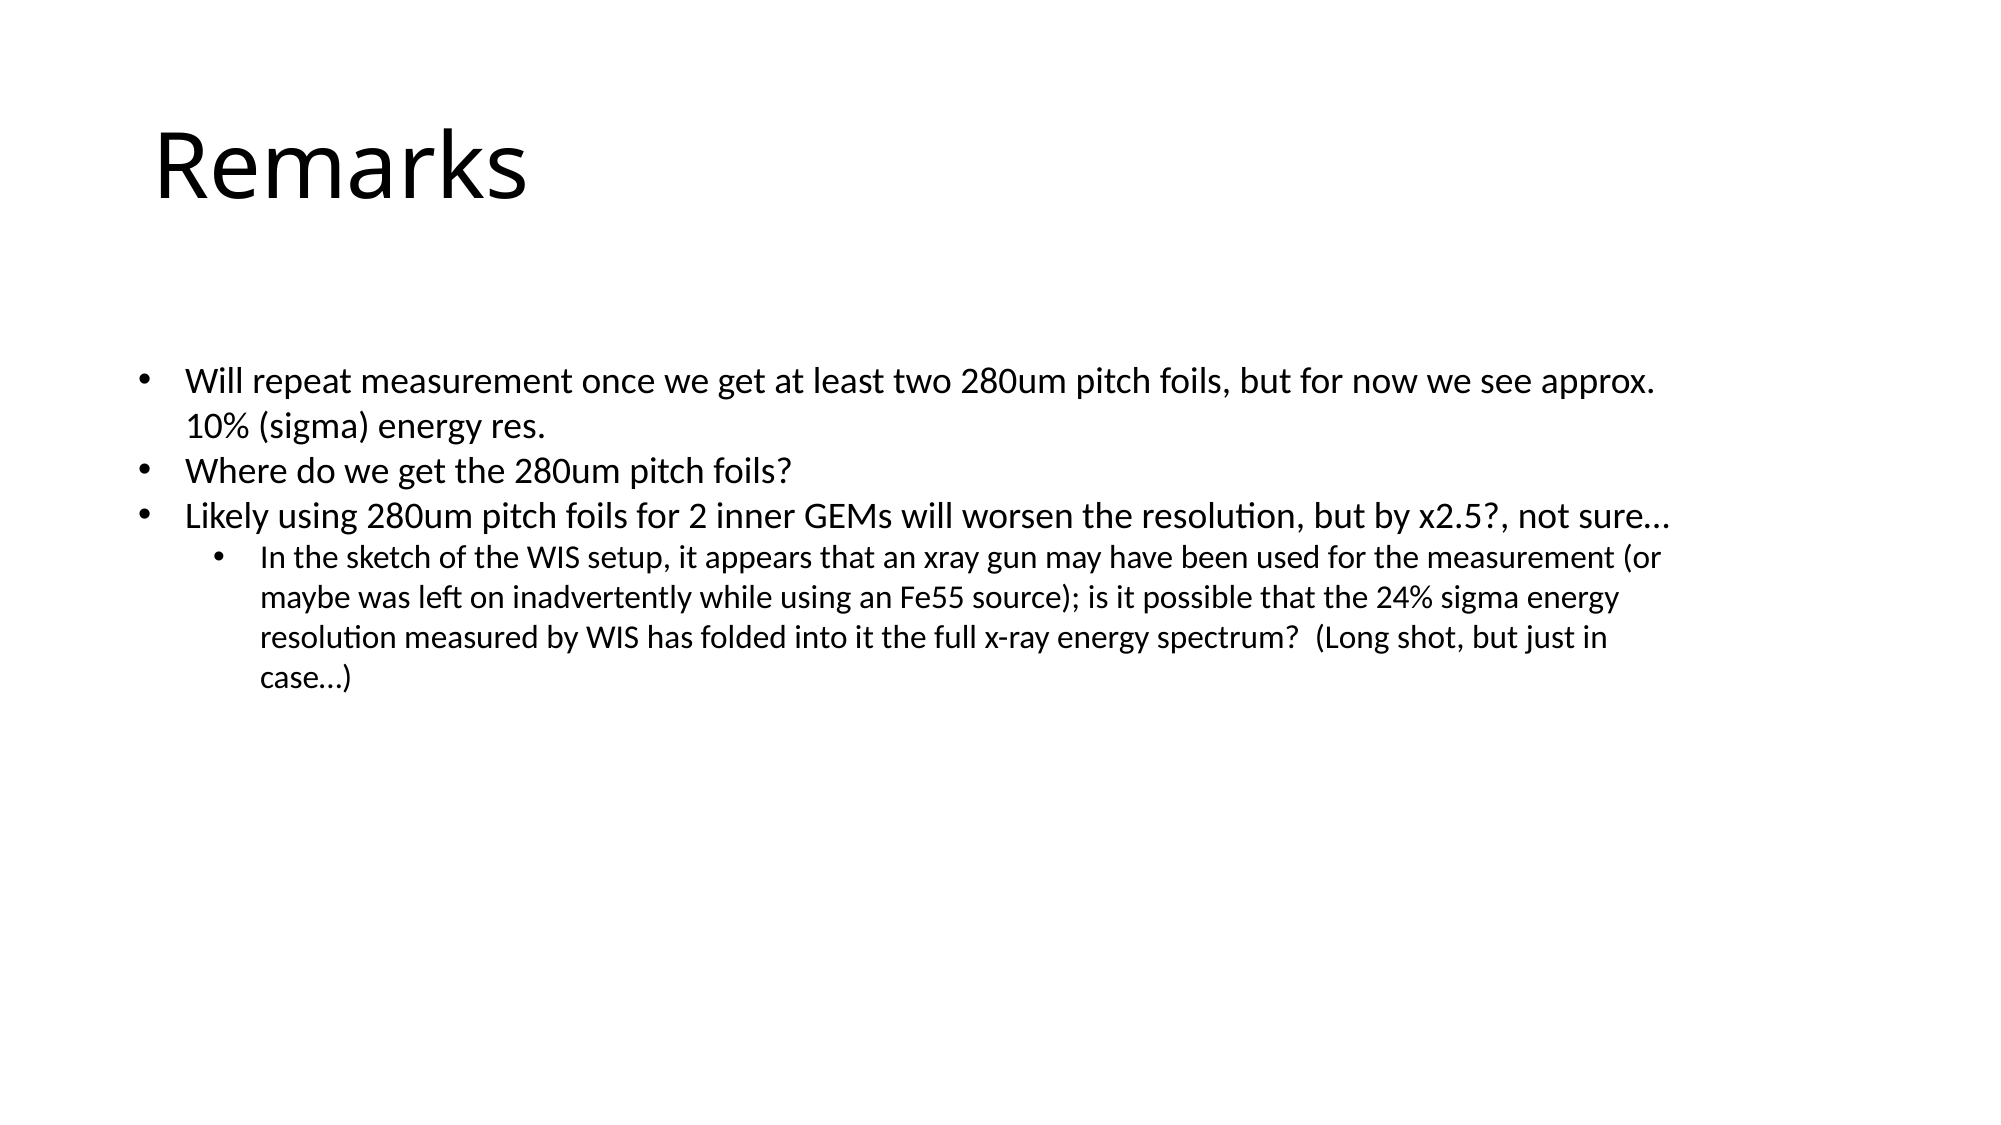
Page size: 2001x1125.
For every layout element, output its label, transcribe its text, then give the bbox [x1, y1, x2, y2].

title Remarks [137, 59, 1863, 278]
text_box Will repeat measurement once we get at least two 280um pitch foils, but for now we see approx. 10% (sigma) energy res. Where do we get the 280um pitch foils? Likely using 280um pitch foils for 2 inner GEMs will worsen the resolution, but by x2.5?, not sure… In the sketch of the WIS setup, it appears that an xray gun may have been used for the measurement (or maybe was left on inadvertently while using an Fe55 source); is it possible that the 24% sigma energy resolution measured by WIS has folded into it the full x-ray energy spectrum? (Long shot, but just in case…) [123, 348, 1699, 743]
